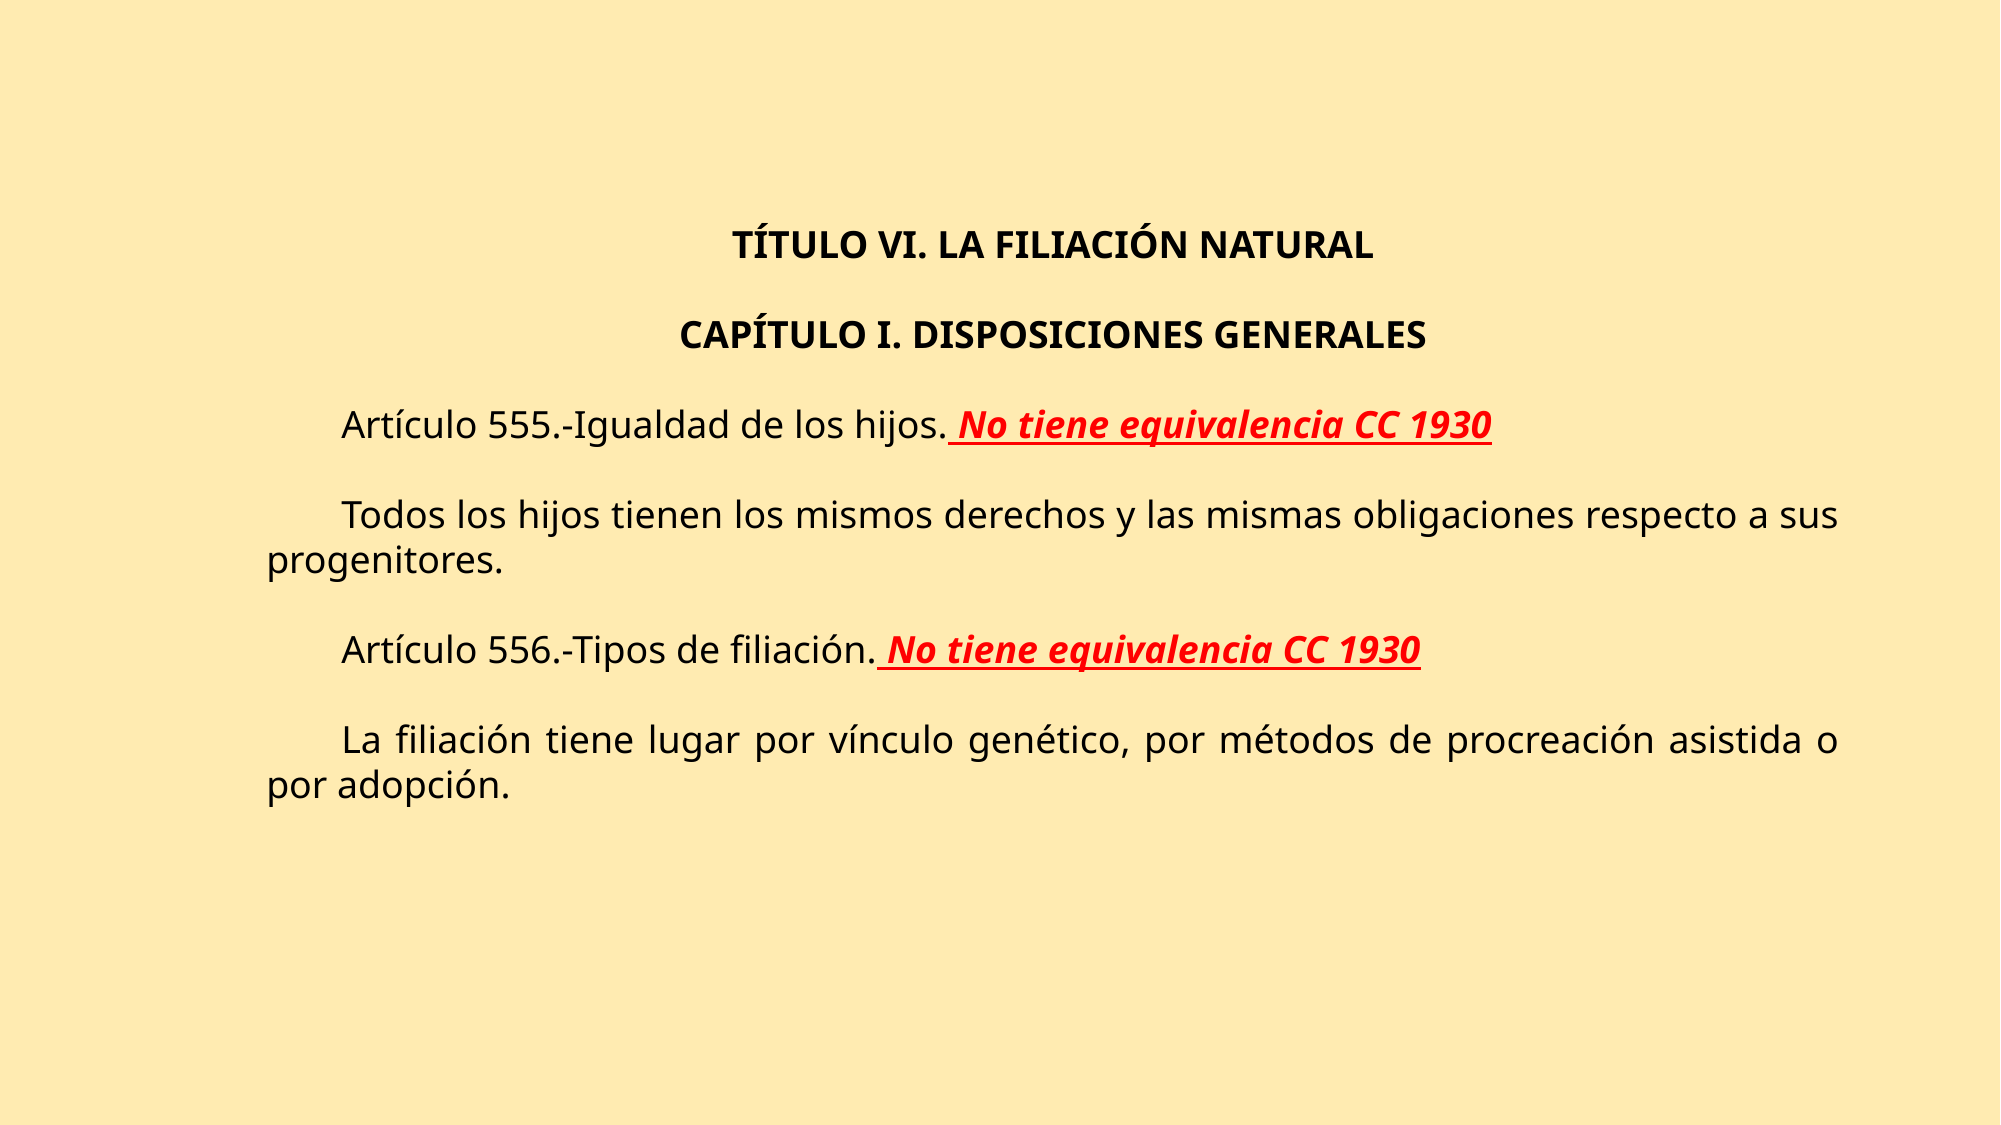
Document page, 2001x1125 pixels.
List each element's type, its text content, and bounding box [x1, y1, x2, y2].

text_box TÍTULO VI. LA FILIACIÓN NATURAL CAPÍTULO I. DISPOSICIONES GENERALES Artículo 555.-Igualdad de los hijos. No tiene equivalencia CC 1930 Todos los hijos tienen los mismos derechos y las mismas obligaciones respecto a sus progenitores. Artículo 556.-Tipos de filiación. No tiene equivalencia CC 1930 La filiación tiene lugar por vínculo genético, por métodos de procreación asistida o por adopción. [251, 214, 1856, 814]
